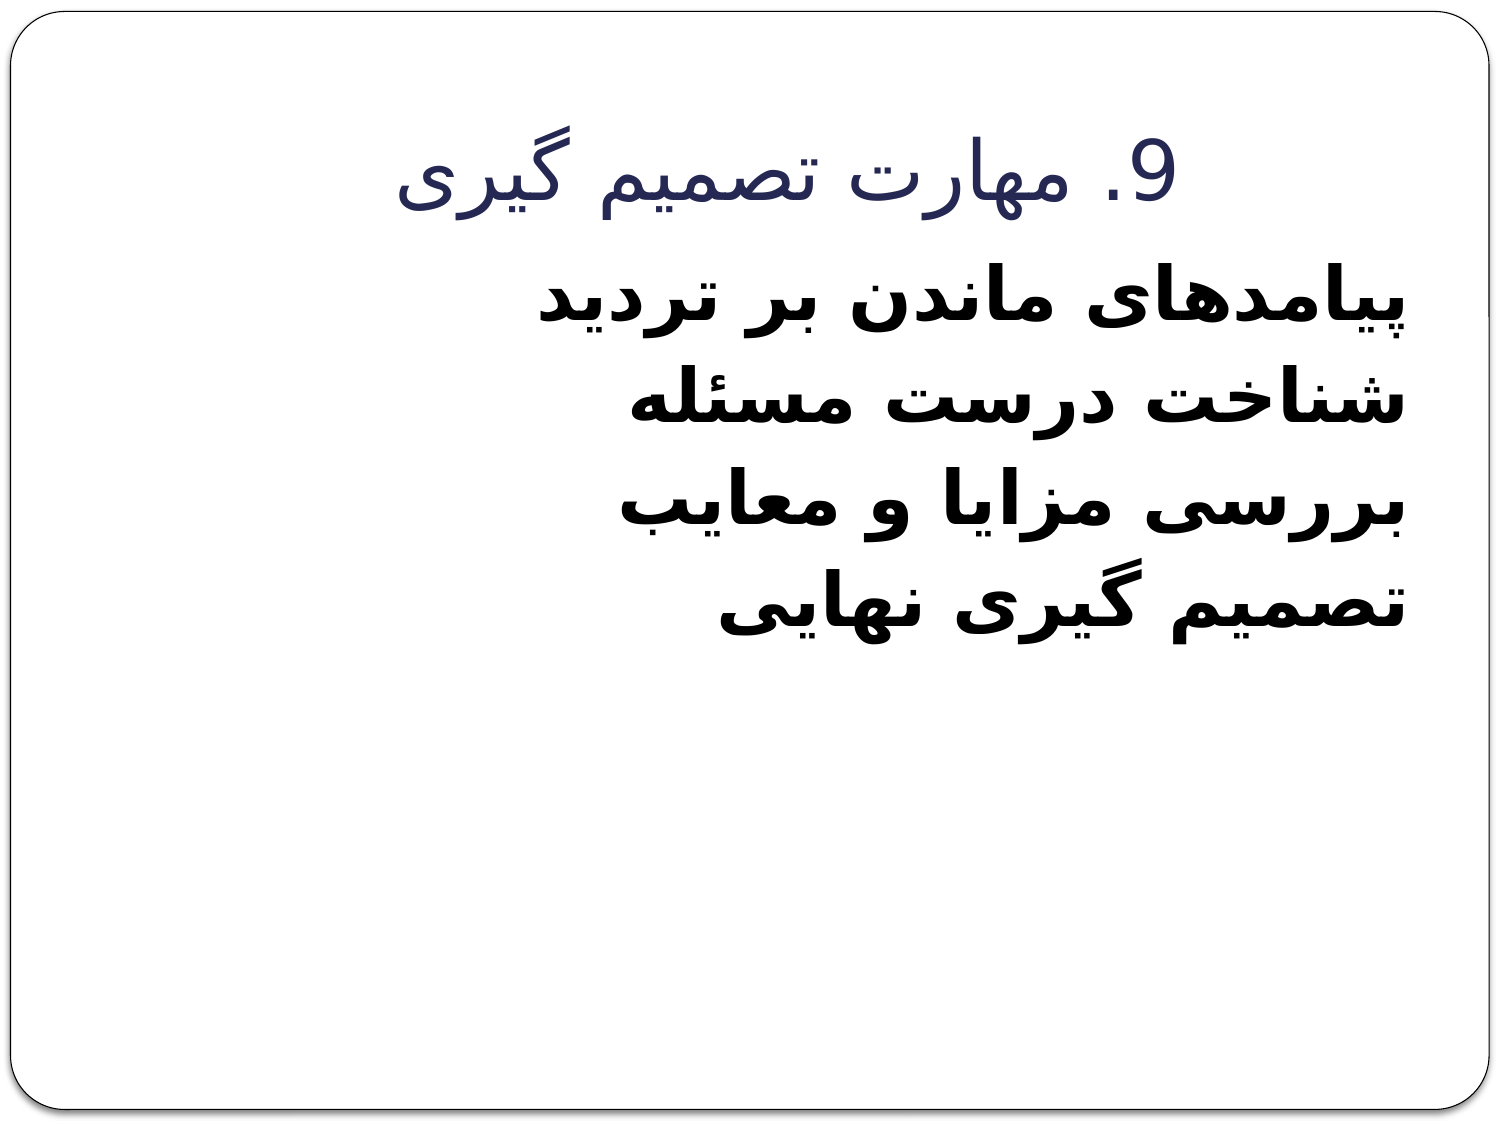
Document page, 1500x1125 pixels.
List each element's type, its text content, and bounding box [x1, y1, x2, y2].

title 9. مهارت تصمیم گیری [150, 45, 1425, 233]
list پیامدهای ماندن بر تردید شناخت درست مسئله بررسی مزایا و معایب تصمیم گیری نهایی [150, 237, 1425, 988]
